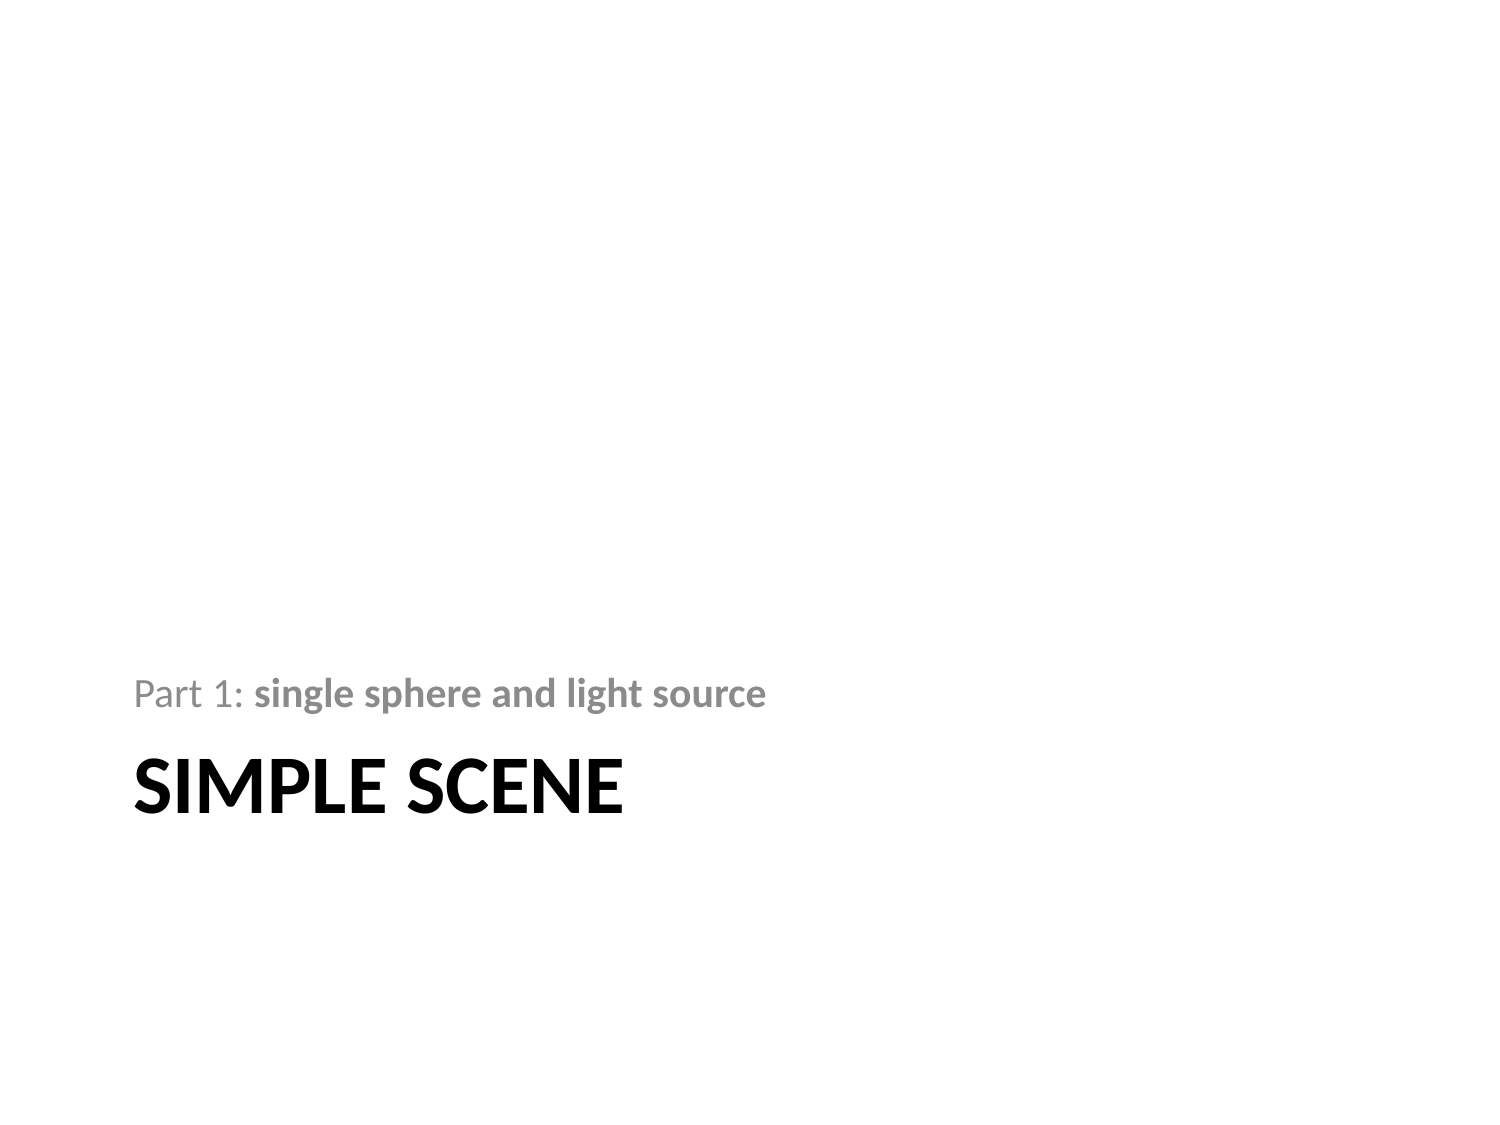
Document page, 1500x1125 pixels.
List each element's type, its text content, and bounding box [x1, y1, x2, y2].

title Simple Scene [118, 723, 1394, 947]
list Part 1: single sphere and light source [118, 476, 1394, 723]
